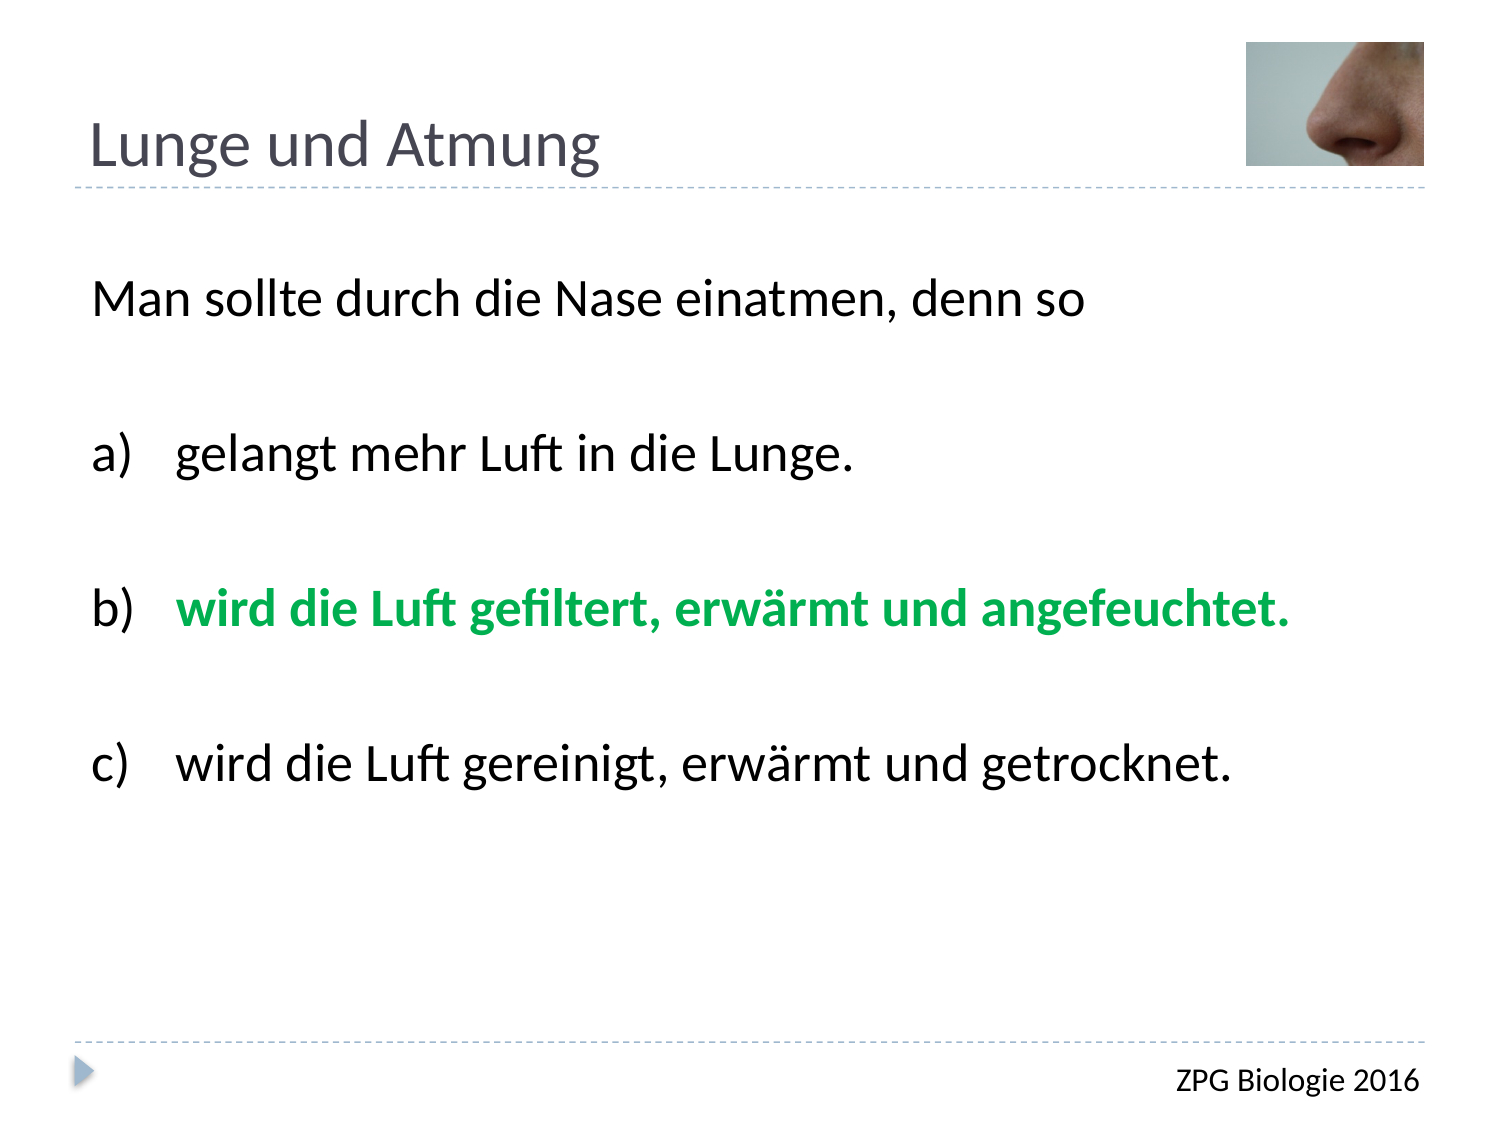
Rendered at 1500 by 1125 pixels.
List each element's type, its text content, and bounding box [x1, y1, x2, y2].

title Lunge und Atmung [75, 24, 1425, 188]
text_box ZPG Biologie 2016 [112, 1050, 1435, 1105]
picture [1245, 42, 1424, 166]
list Man sollte durch die Nase einatmen, denn so a) gelangt mehr Luft in die Lunge. b) wird die Luft gefiltert, erwärmt und angefeuchtet. c) wird die Luft gereinigt, erwärmt und getrocknet. [76, 255, 1427, 1024]
